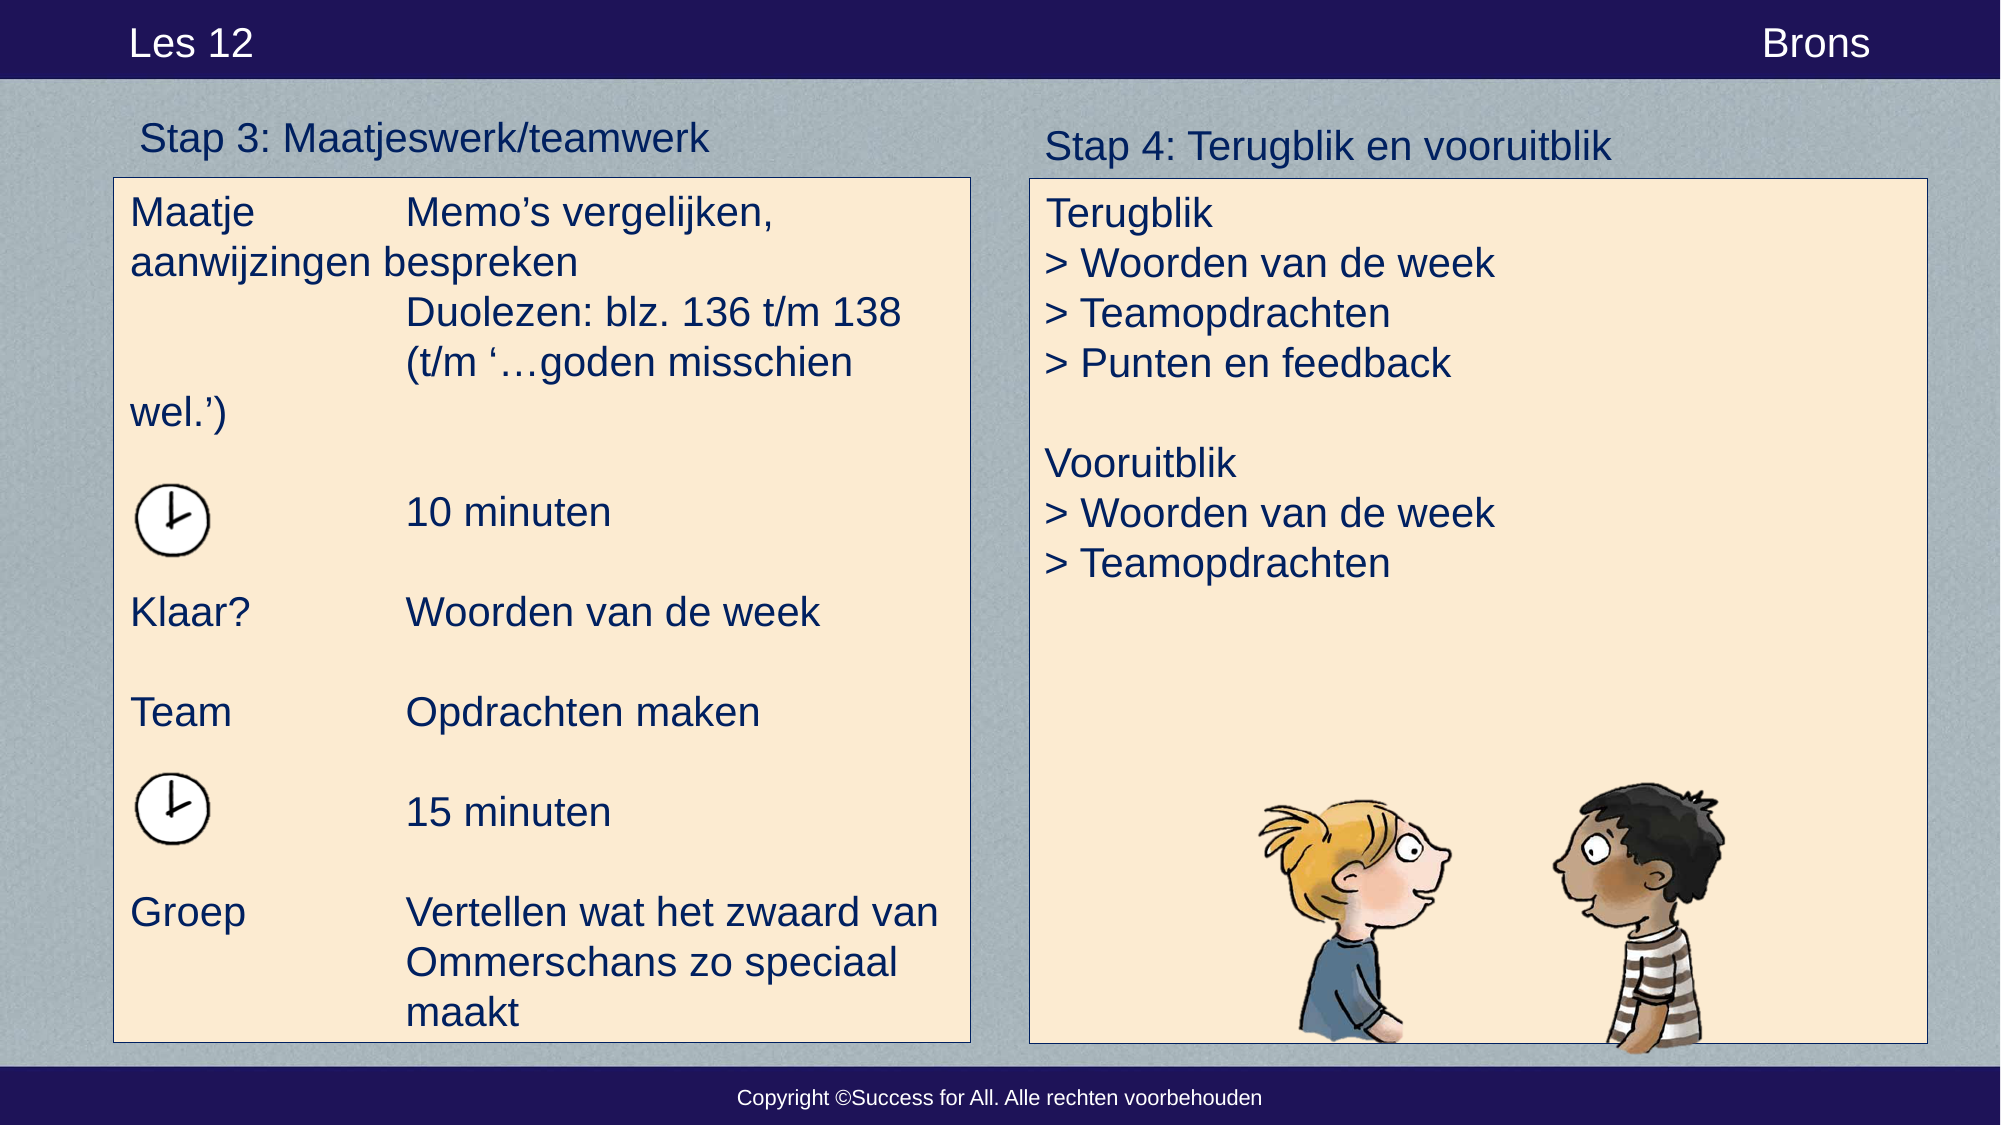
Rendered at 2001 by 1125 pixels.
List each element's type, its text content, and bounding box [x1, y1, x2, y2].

text_box Terugblik > Woorden van de week > Teamopdrachten > Punten en feedback Vooruitblik > Woorden van de week > Teamopdrachten [1029, 178, 1928, 1044]
text_box Stap 4: Terugblik en vooruitblik [1029, 111, 1822, 177]
text_box Maatje Memo’s vergelijken, aanwijzingen bespreken Duolezen: blz. 136 t/m 138 (t/m ‘…goden misschien wel.’) 10 minuten Klaar? Woorden van de week Team Opdrachten maken 15 minuten Groep Vertellen wat het zwaard van Ommerschans zo speciaal maakt [113, 177, 971, 1043]
text_box Brons [999, 8, 1886, 73]
text_box Les 12 [114, 8, 354, 73]
text_box Stap 3: Maatjeswerk/teamwerk [124, 103, 917, 169]
text_box Copyright ©Success for All. Alle rechten voorbehouden [0, 1076, 2000, 1125]
picture [0, 0, 2001, 1125]
